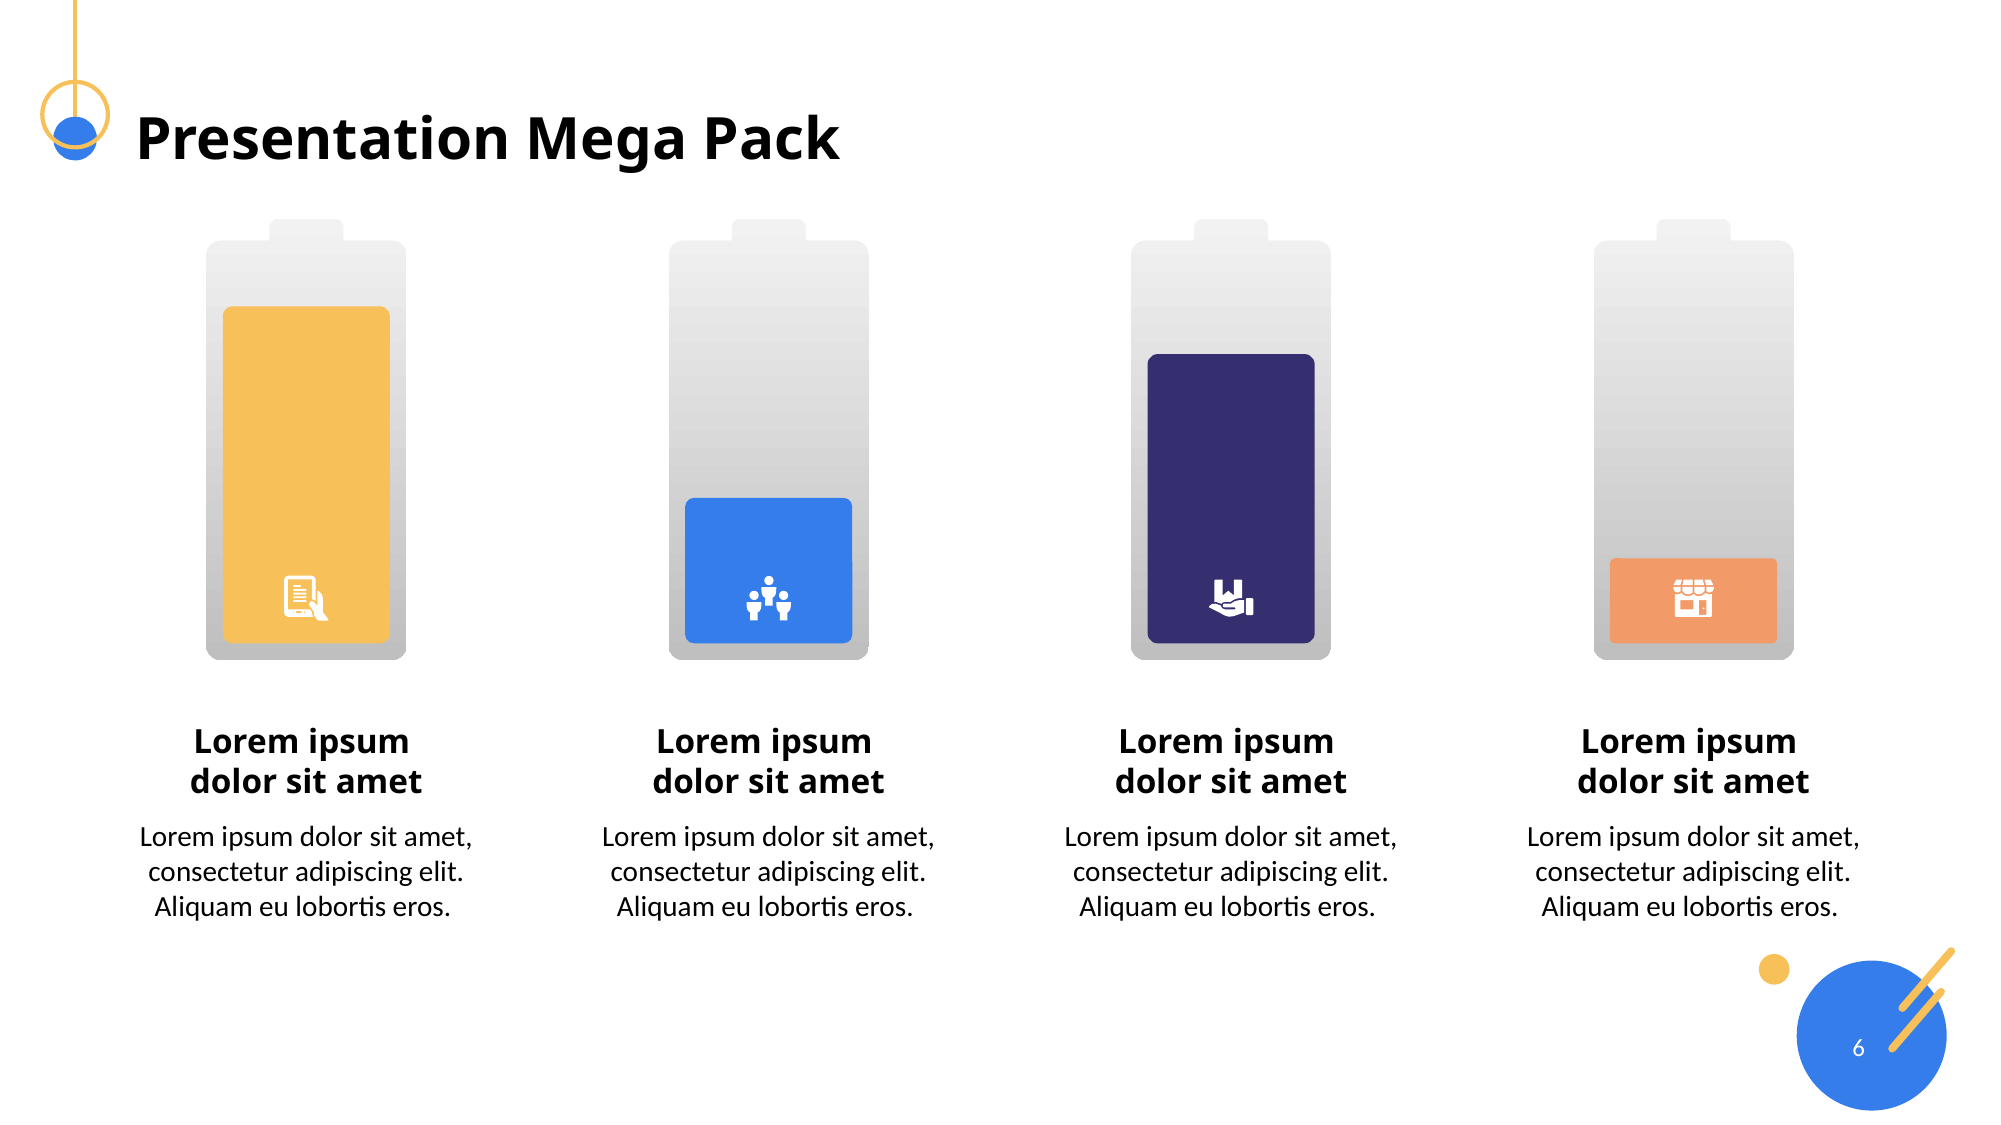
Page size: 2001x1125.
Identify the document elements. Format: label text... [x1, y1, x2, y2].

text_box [1208, 579, 1254, 617]
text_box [1131, 218, 1332, 660]
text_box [1593, 218, 1794, 660]
text_box Lorem ipsum dolor sit amet, consectetur adipiscing elit. Aliquam eu lobortis eros. [119, 817, 493, 923]
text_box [1673, 579, 1714, 617]
text_box Lorem ipsum dolor sit amet [582, 719, 956, 800]
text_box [668, 218, 869, 660]
title Presentation Mega Pack [119, 76, 1881, 204]
text_box Lorem ipsum dolor sit amet, consectetur adipiscing elit. Aliquam eu lobortis eros. [1507, 817, 1881, 923]
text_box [746, 575, 791, 621]
text_box Lorem ipsum dolor sit amet, consectetur adipiscing elit. Aliquam eu lobortis eros. [1044, 817, 1418, 923]
slide_number 6 [1430, 1016, 1881, 1077]
text_box Lorem ipsum dolor sit amet, consectetur adipiscing elit. Aliquam eu lobortis eros. [582, 817, 956, 923]
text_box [284, 575, 329, 621]
text_box Lorem ipsum dolor sit amet [1044, 719, 1418, 800]
text_box Lorem ipsum dolor sit amet [1507, 719, 1881, 800]
text_box Lorem ipsum dolor sit amet [119, 719, 493, 800]
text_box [206, 218, 407, 660]
